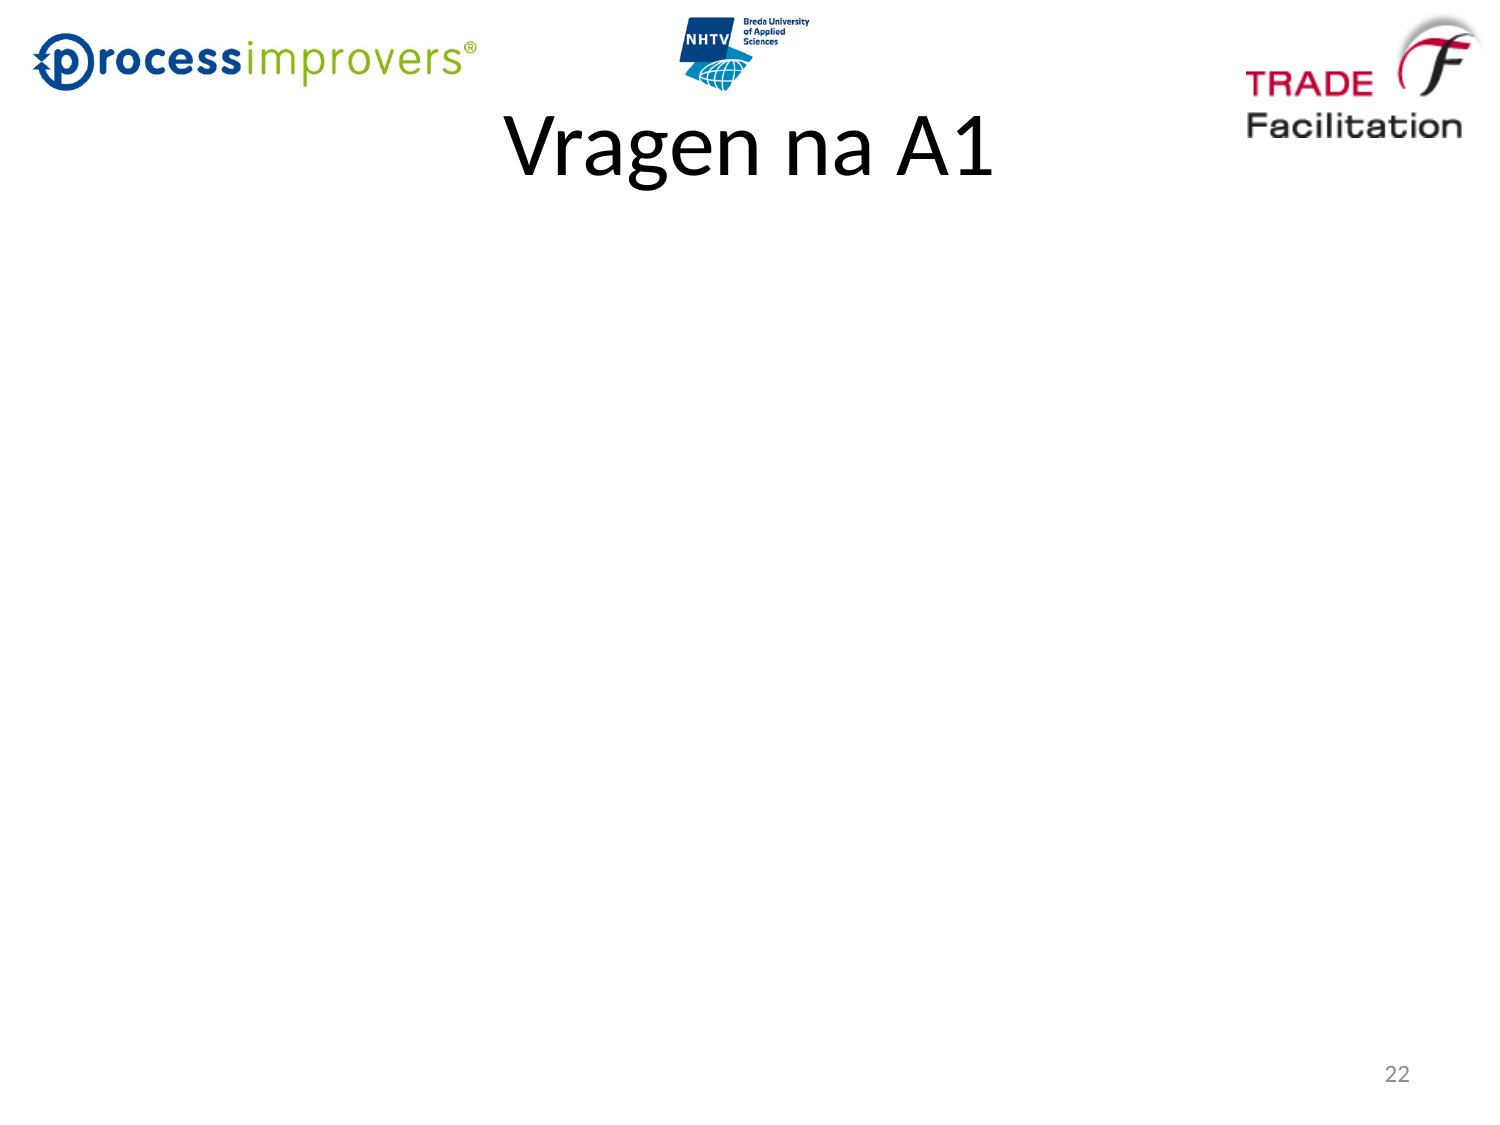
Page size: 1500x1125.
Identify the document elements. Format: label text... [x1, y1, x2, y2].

picture [1246, 10, 1487, 138]
title Vragen na A1 [75, 45, 1425, 233]
picture [667, 4, 816, 103]
slide_number 22 [1074, 1042, 1425, 1103]
picture [29, 30, 479, 93]
